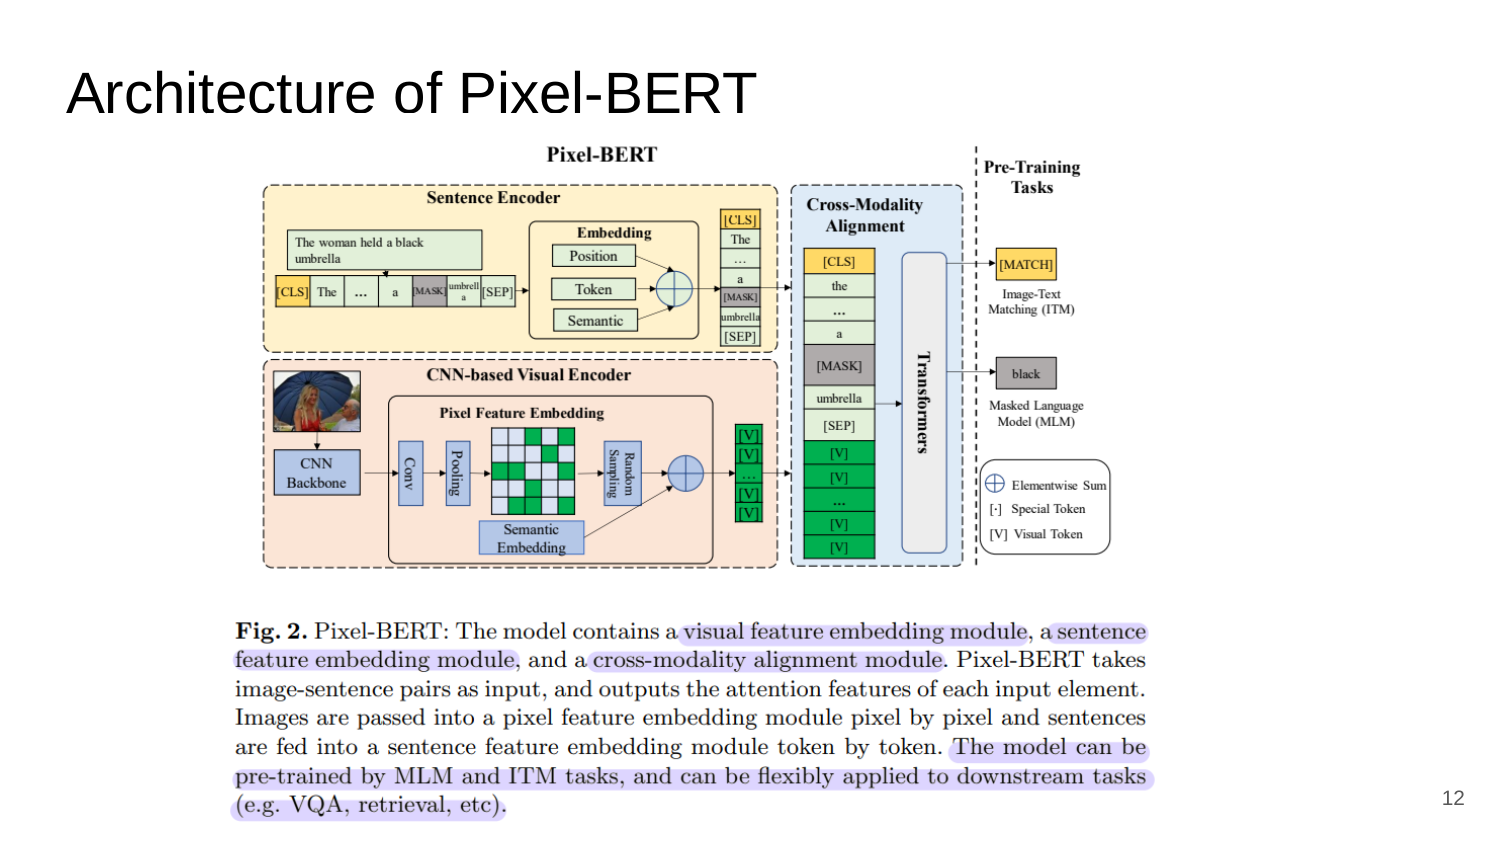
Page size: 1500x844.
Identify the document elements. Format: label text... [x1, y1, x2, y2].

slide_number 12 [1389, 764, 1480, 830]
title Architecture of Pixel-BERT [51, 39, 1449, 134]
picture [207, 113, 1173, 829]
